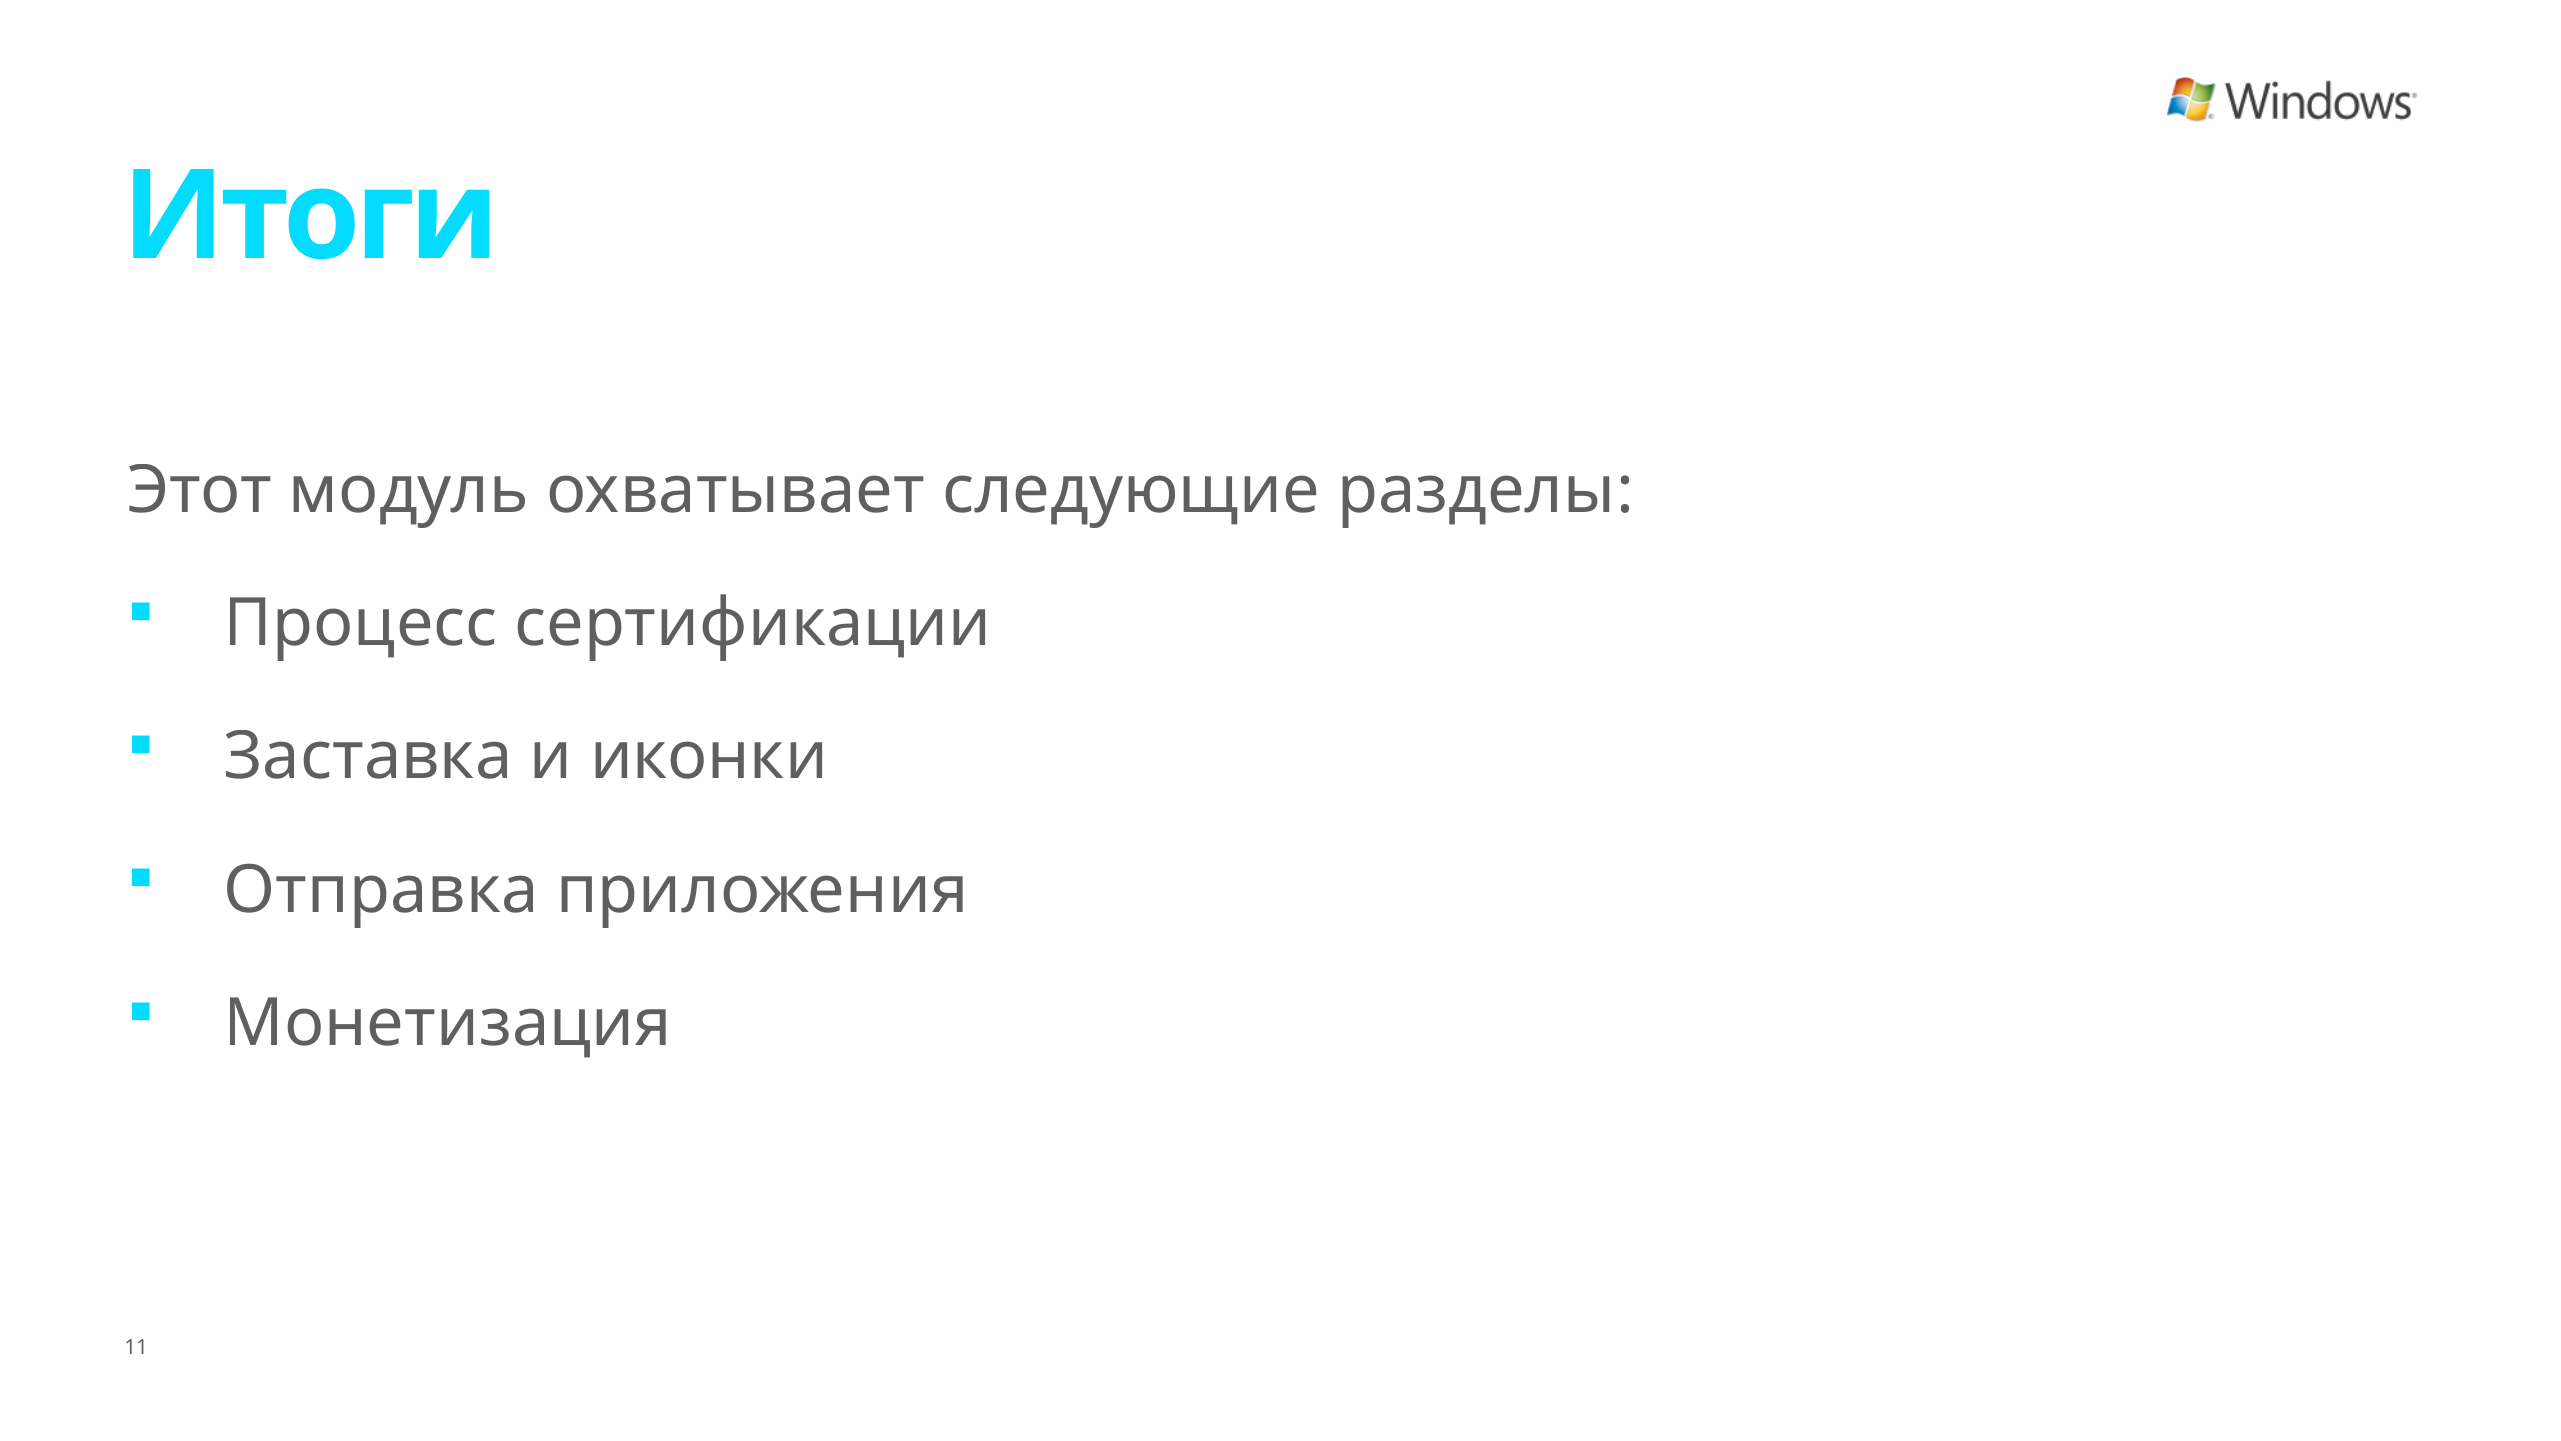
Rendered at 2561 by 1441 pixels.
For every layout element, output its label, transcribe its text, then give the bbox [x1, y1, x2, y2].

list Этот модуль охватывает следующие разделы: Процесс сертификации Заставка и иконки Отправка приложения Монетизация [127, 405, 2470, 1077]
title Итоги [122, 48, 2465, 286]
